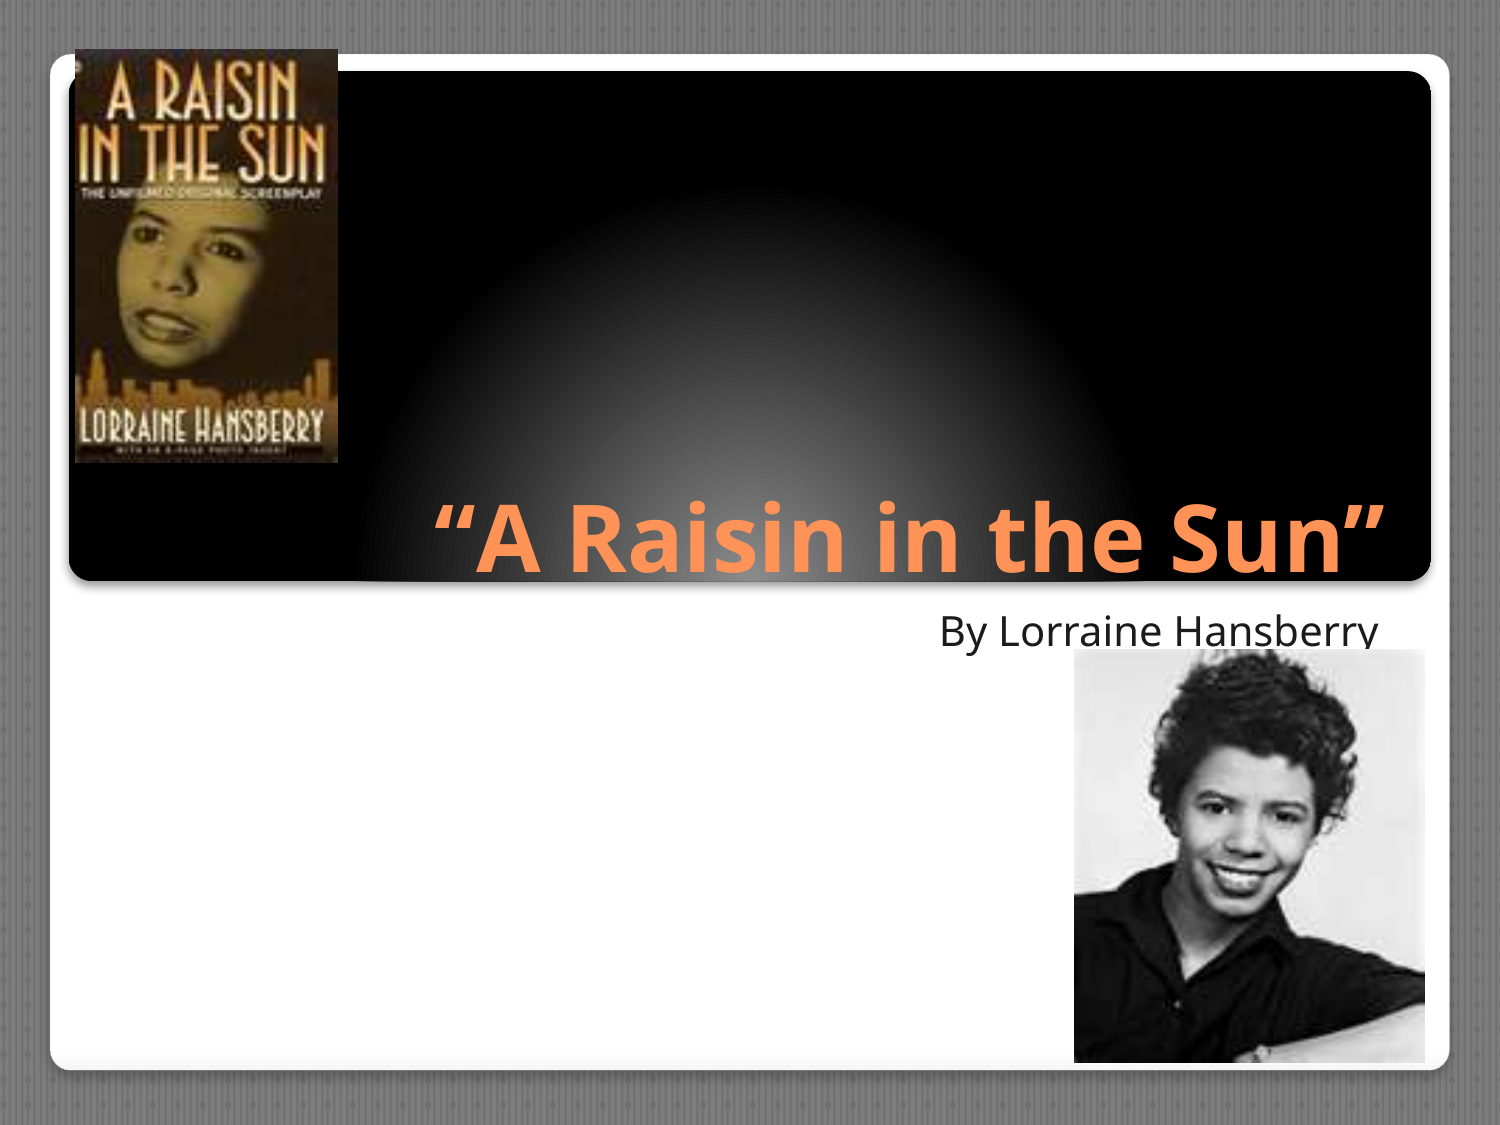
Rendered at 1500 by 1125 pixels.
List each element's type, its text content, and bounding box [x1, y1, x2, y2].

subtitle By Lorraine Hansberry [118, 604, 1394, 755]
picture [74, 49, 338, 463]
title “A Raisin in the Sun” [118, 298, 1394, 599]
picture [1074, 649, 1426, 1063]
